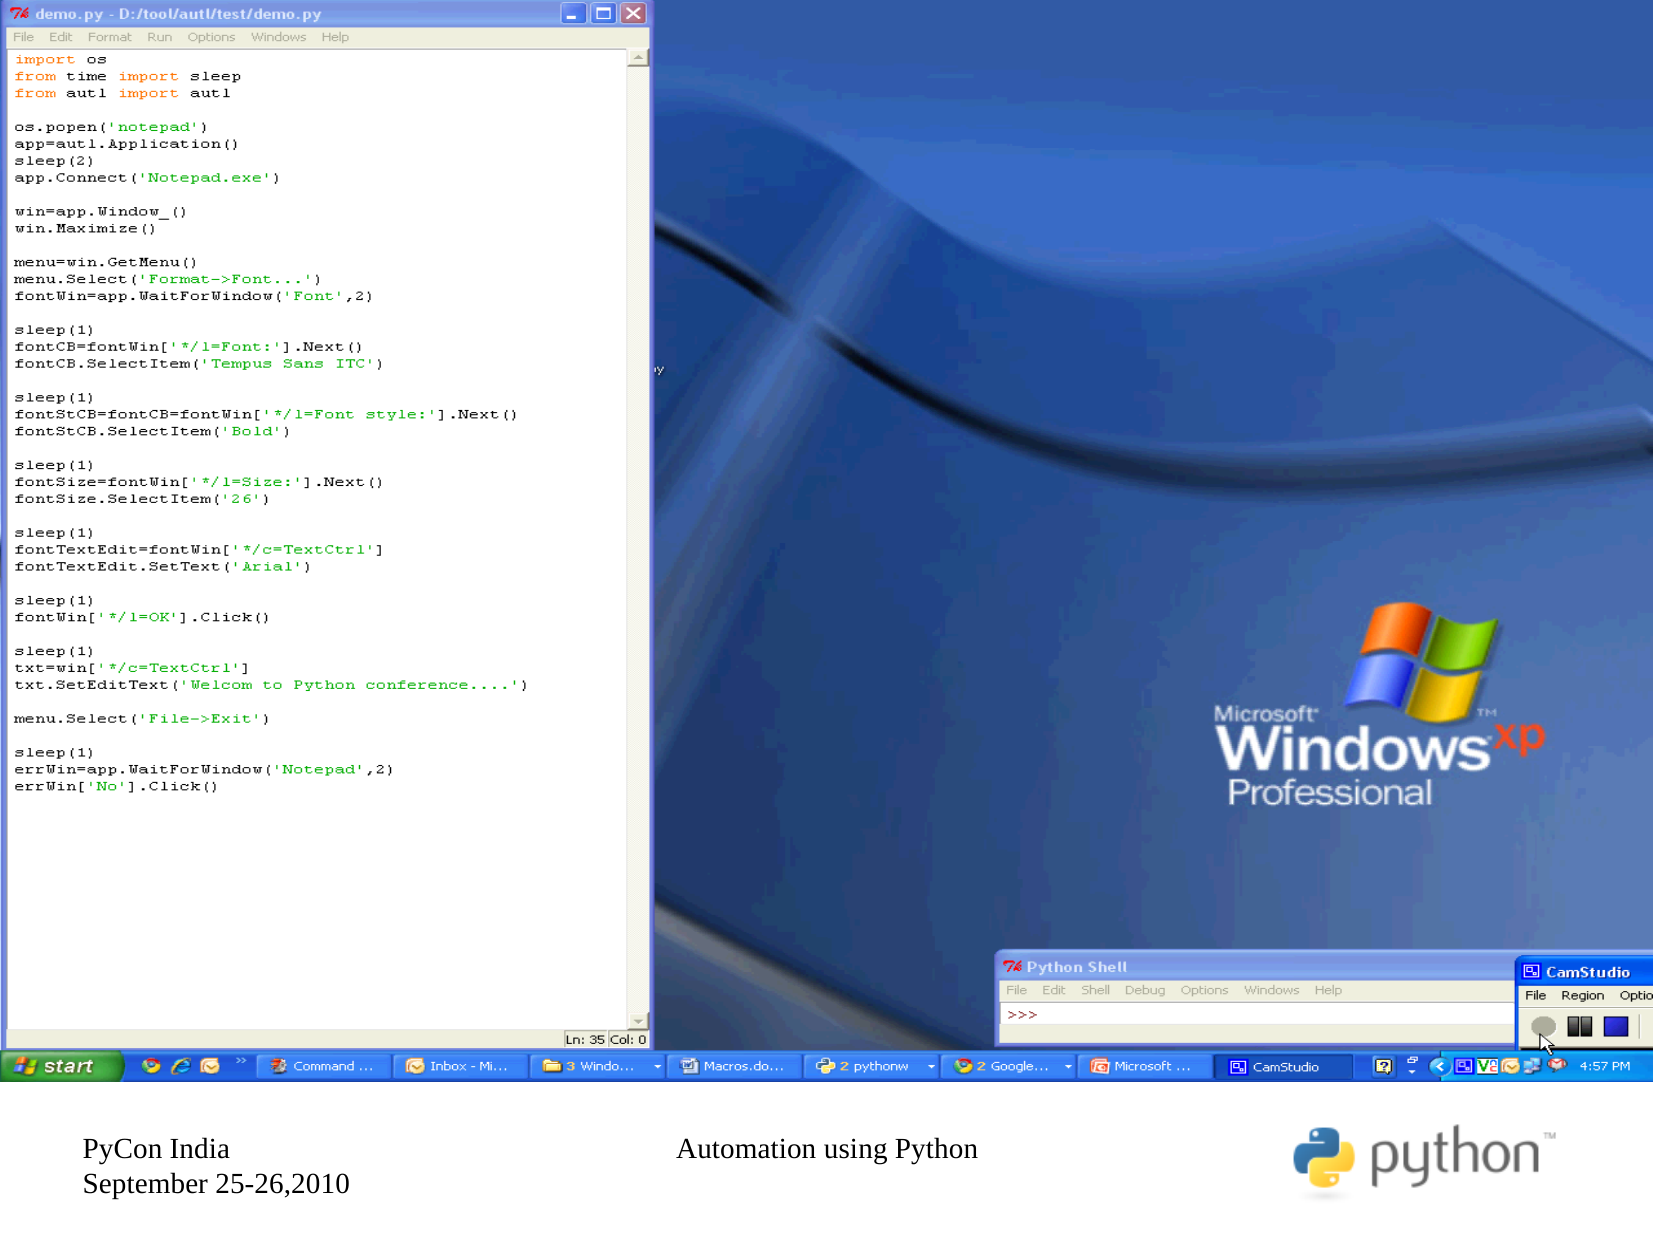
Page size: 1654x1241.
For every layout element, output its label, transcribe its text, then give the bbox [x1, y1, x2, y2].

footer Automation using Python [565, 1129, 1090, 1216]
text_box PyCon India September 25-26,2010 [82, 1129, 468, 1216]
picture [1250, 1109, 1581, 1221]
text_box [0, 0, 1654, 1083]
